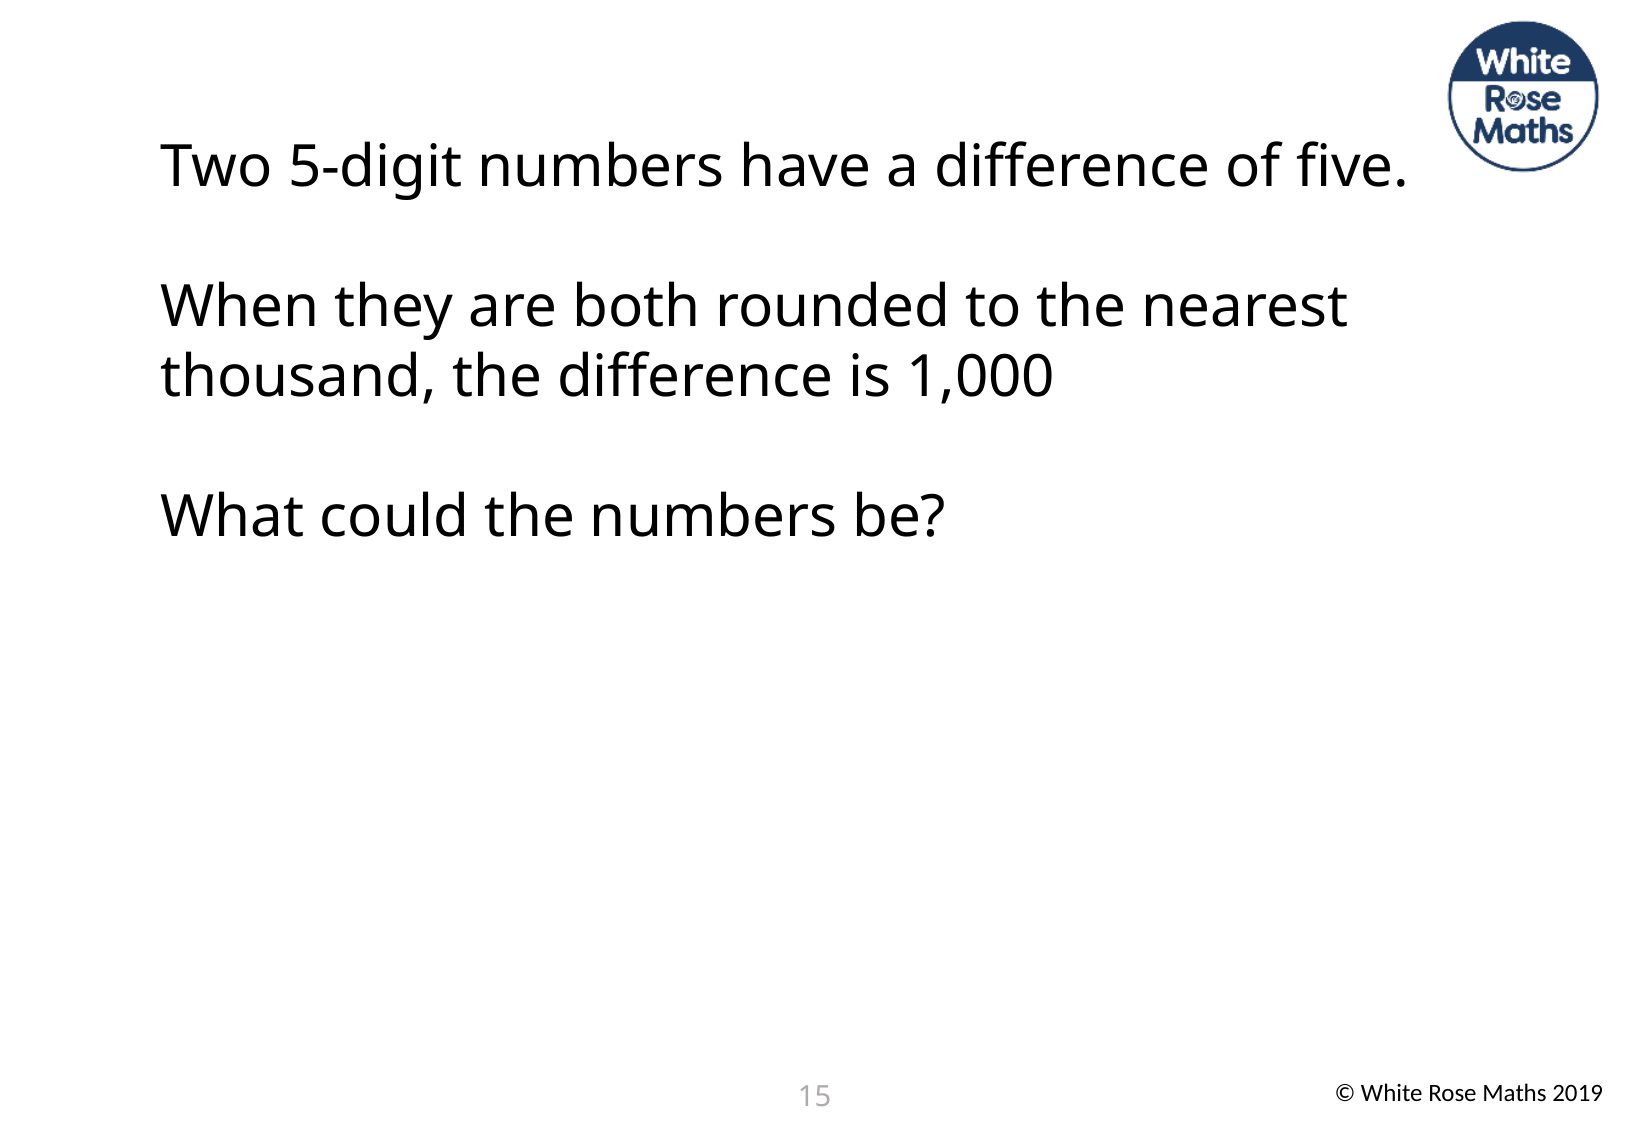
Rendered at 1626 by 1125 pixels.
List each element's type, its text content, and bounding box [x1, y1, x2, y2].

slide_number 15 [776, 1069, 854, 1125]
picture [1444, 17, 1602, 175]
text_box Two 5-digit numbers have a difference of five. When they are both rounded to the nearest thousand, the difference is 1,000 What could the numbers be? [145, 120, 1468, 556]
